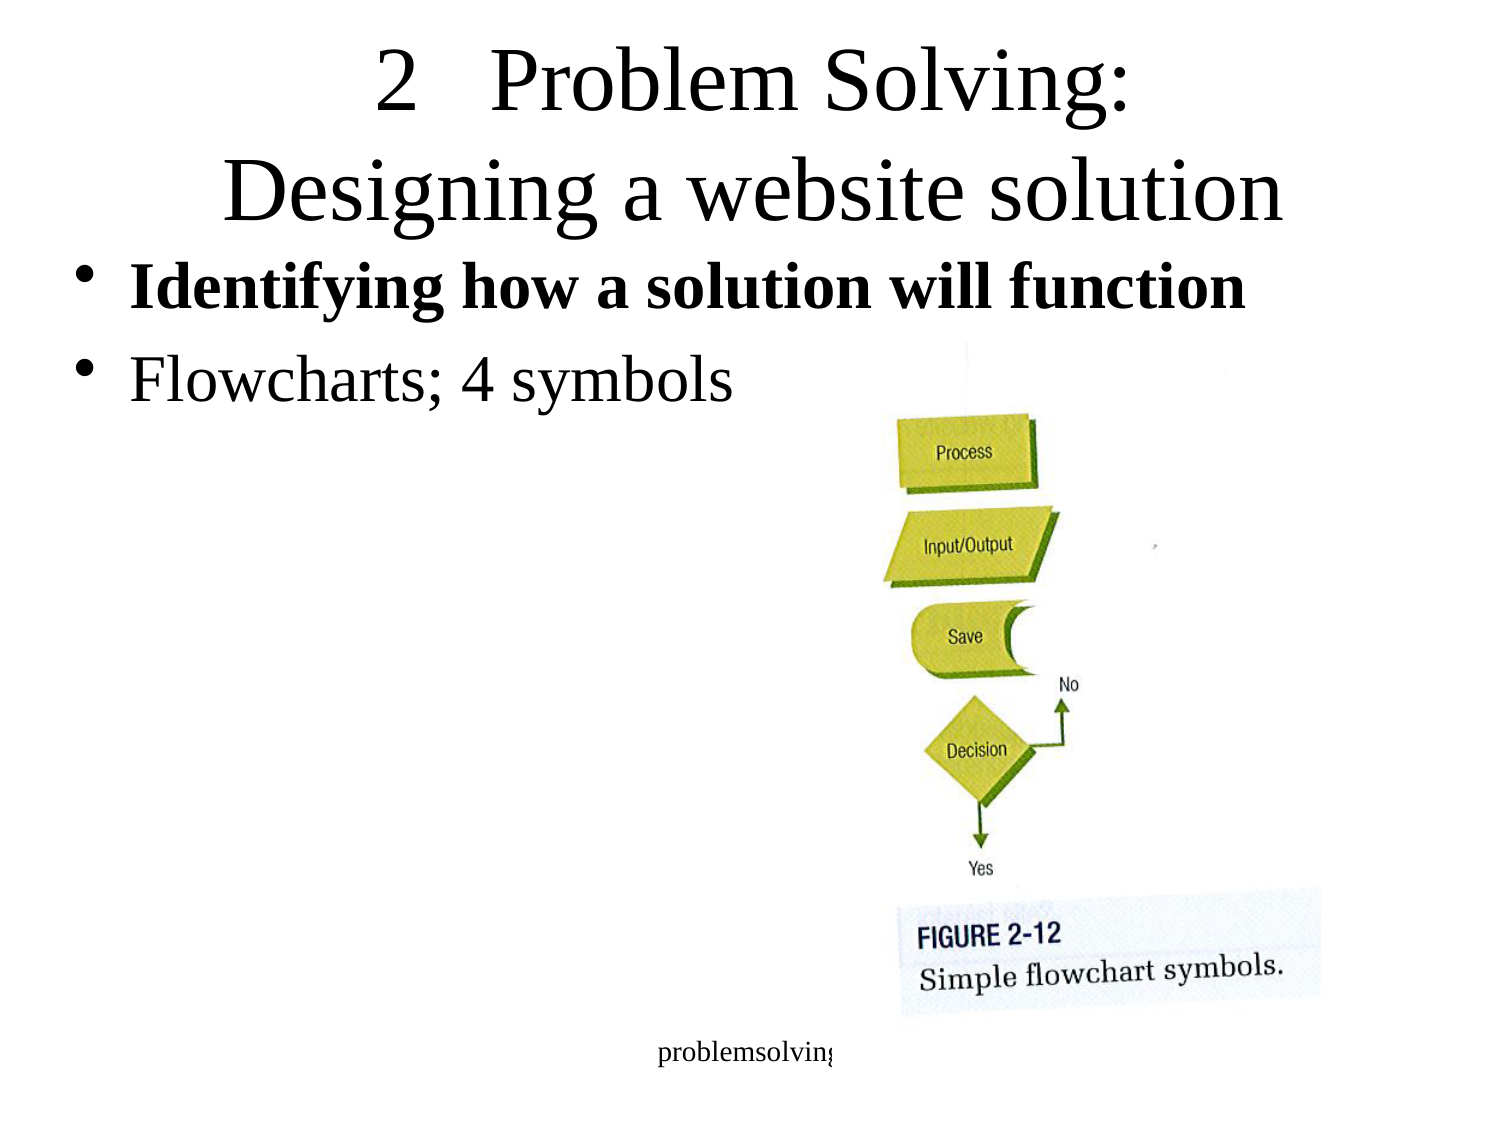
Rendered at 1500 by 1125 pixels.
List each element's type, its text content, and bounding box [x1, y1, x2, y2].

title 2 Problem Solving: Designing a website solution [116, 34, 1393, 223]
picture [831, 327, 1321, 1068]
list Identifying how a solution will function Flowcharts; 4 symbols [58, 234, 1430, 1125]
